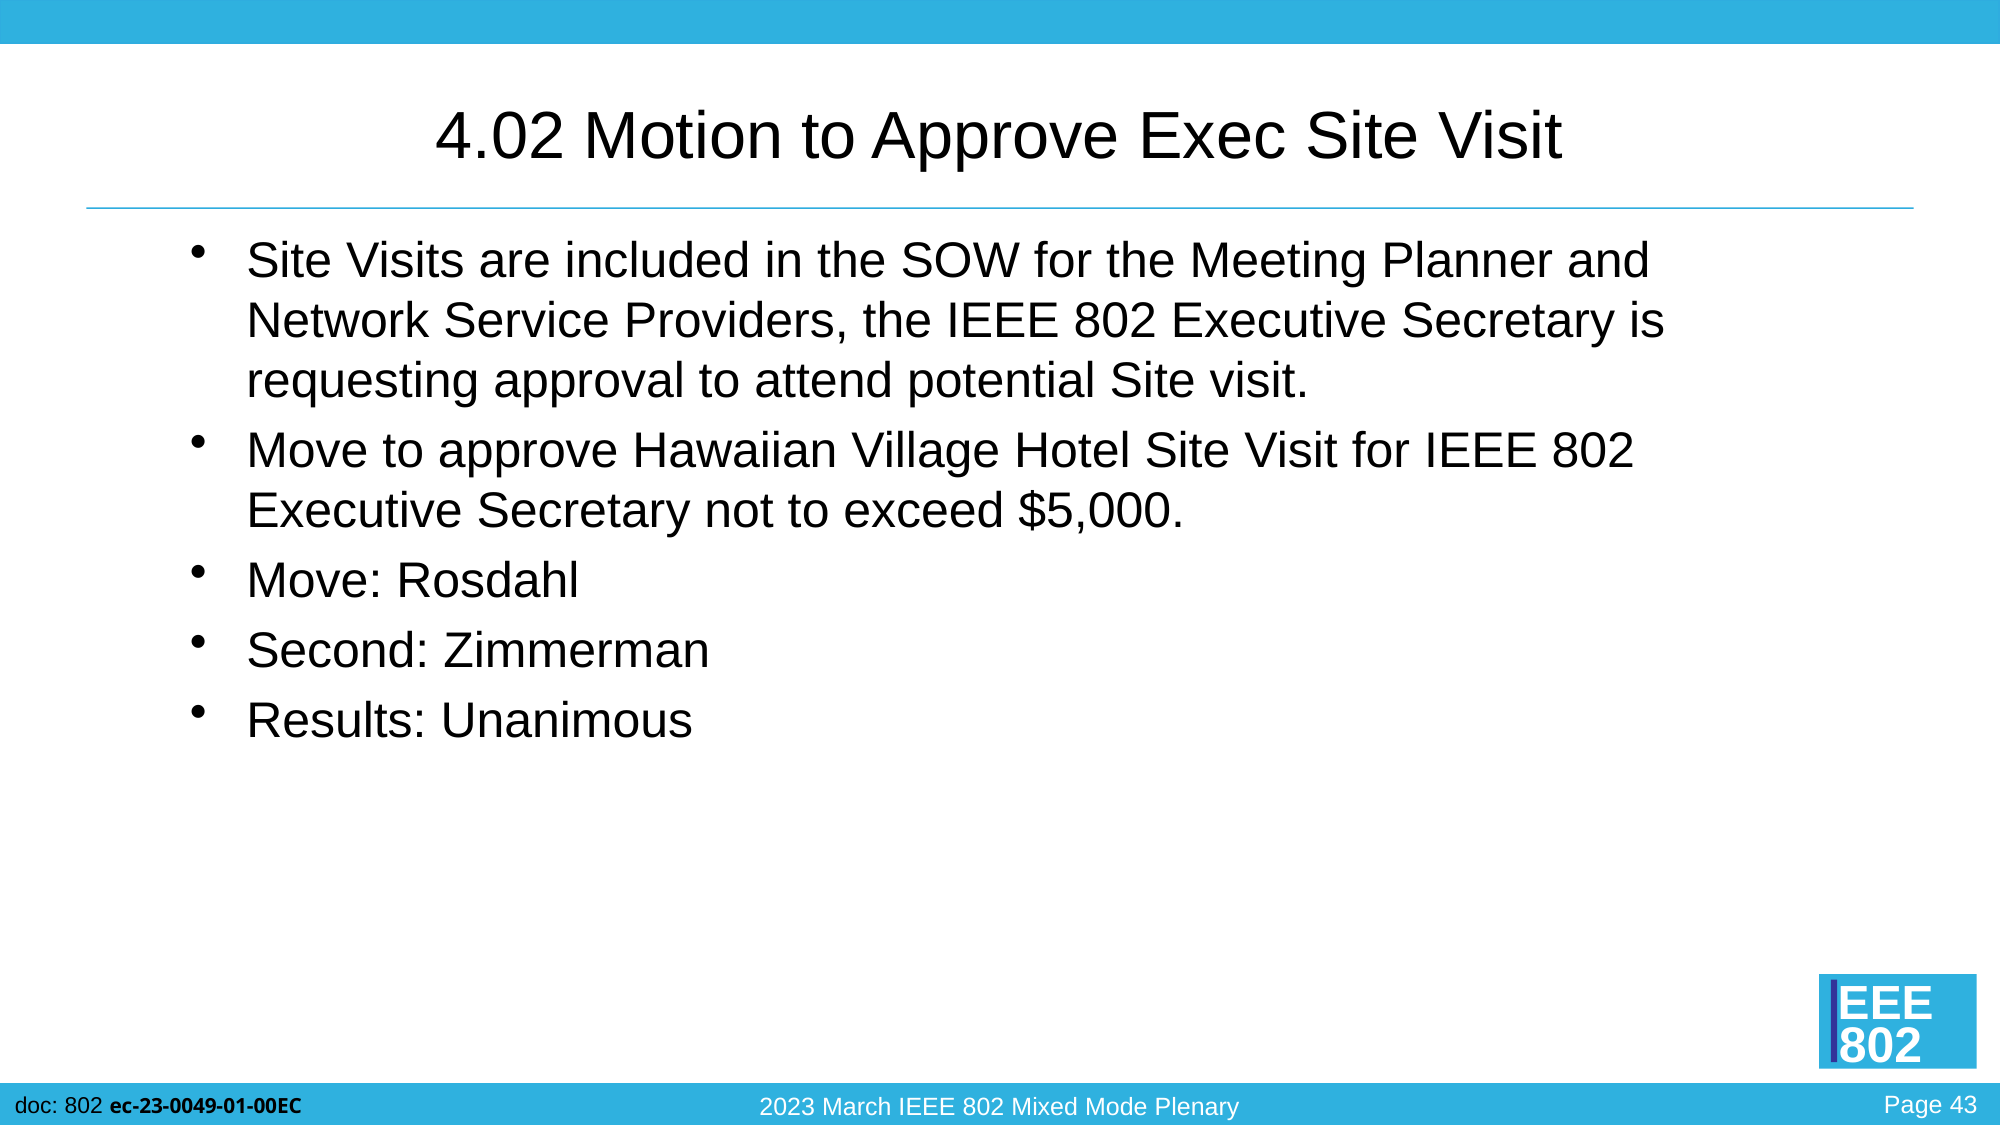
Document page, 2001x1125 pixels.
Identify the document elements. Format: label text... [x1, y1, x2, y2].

title 4.02 Motion to Approve Exec Site Visit [99, 66, 1900, 197]
list Site Visits are included in the SOW for the Meeting Planner and Network Service Providers, the IEEE 802 Executive Secretary is requesting approval to attend potential Site visit. Move to approve Hawaiian Village Hotel Site Visit for IEEE 802 Executive Secretary not to exceed $5,000. Move: Rosdahl Second: Zimmerman Results: Unanimous [174, 220, 1813, 1038]
